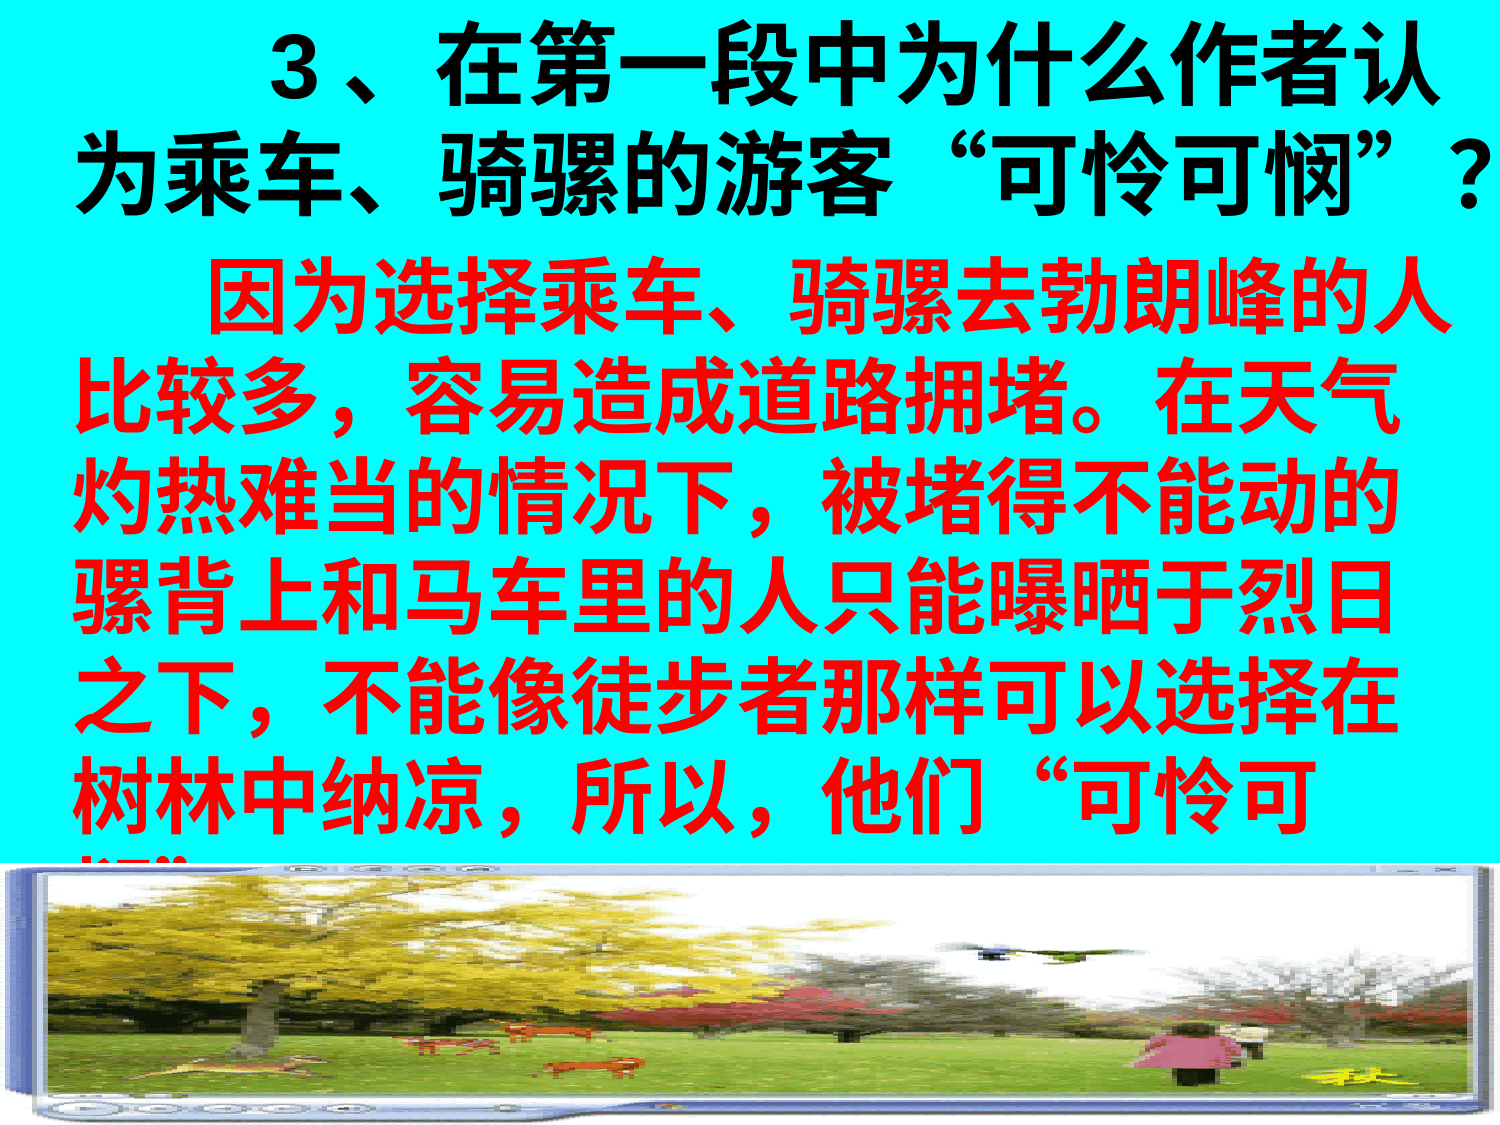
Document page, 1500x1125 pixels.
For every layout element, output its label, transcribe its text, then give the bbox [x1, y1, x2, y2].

picture [0, 863, 1500, 1125]
list 3、在第一段中为什么作者认为乘车、骑骡的游客“可怜可悯”？ 因为选择乘车、骑骡去勃朗峰的人比较多，容易造成道路拥堵。在天气灼热难当的情况下，被堵得不能动的骡背上和马车里的人只能曝晒于烈日之下，不能像徒步者那样可以选择在树林中纳凉，所以，他们“可怜可悯”。 [0, 0, 1500, 863]
